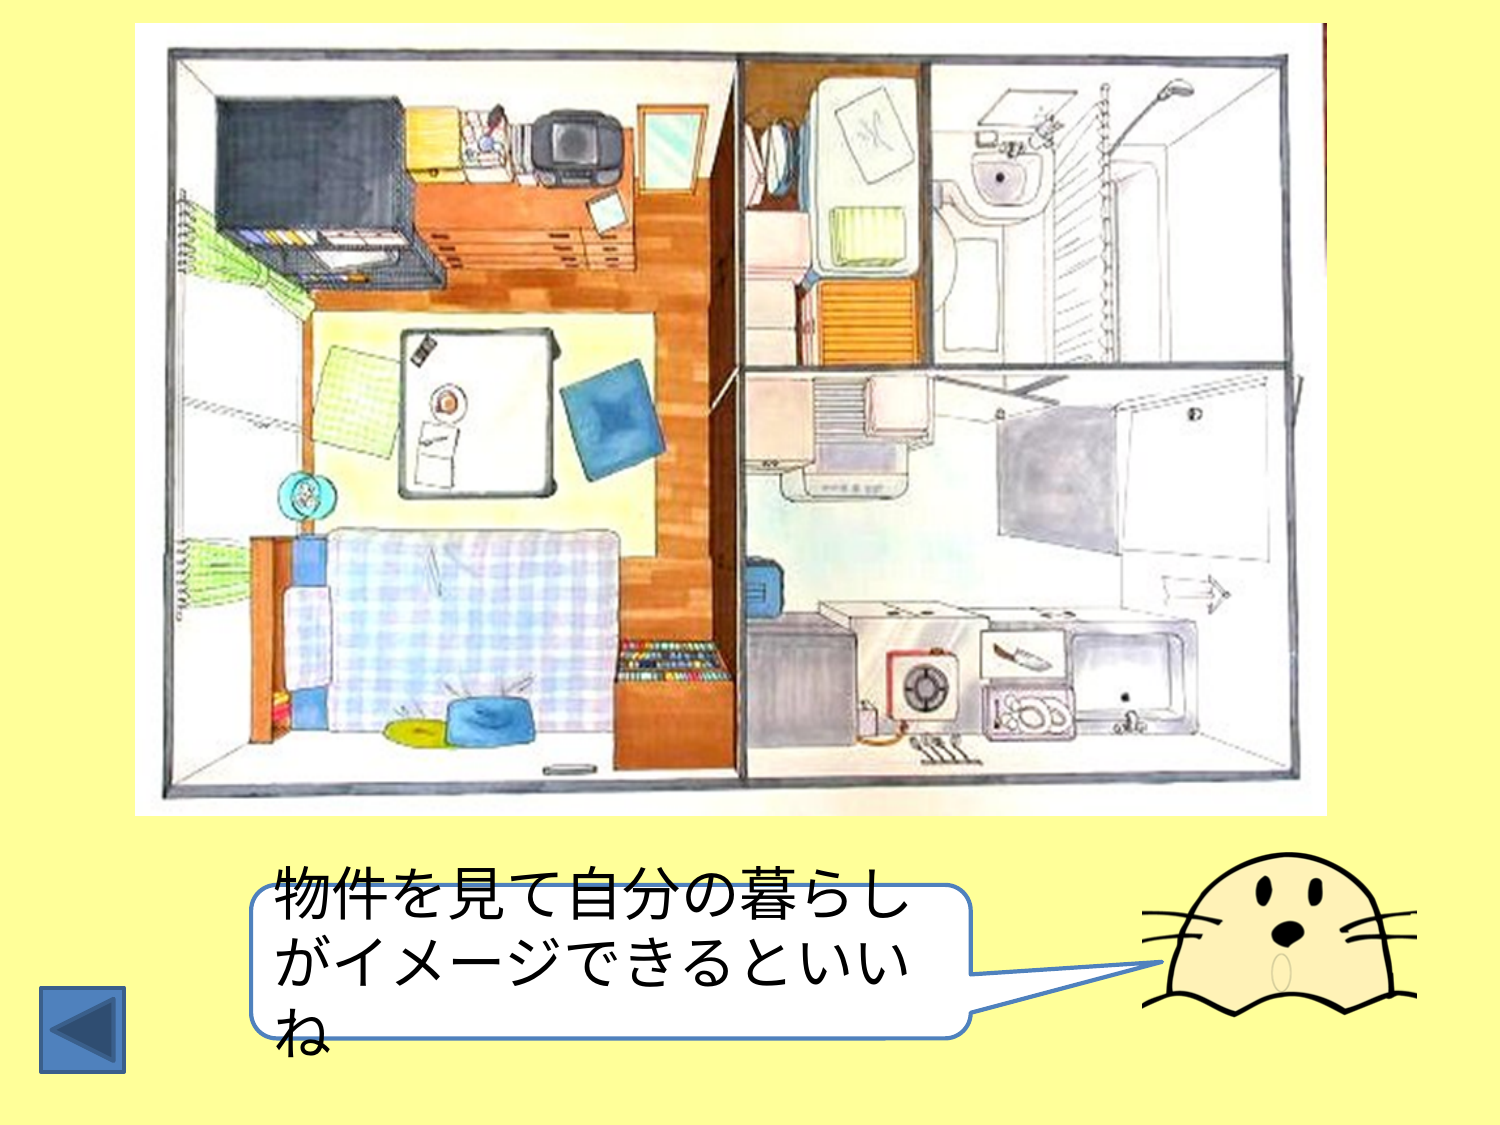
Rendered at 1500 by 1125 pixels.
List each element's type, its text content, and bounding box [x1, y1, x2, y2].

table_cell [458, 869, 494, 882]
table_cell [870, 870, 874, 882]
table_cell [743, 867, 794, 882]
picture [1142, 852, 1417, 1022]
table_cell [289, 1041, 293, 1057]
table_cell [512, 873, 557, 882]
table_cell [299, 867, 328, 882]
text_box [39, 986, 126, 1074]
table_cell [633, 868, 644, 882]
table_cell [278, 867, 296, 882]
table_cell [694, 874, 729, 882]
table_cell [574, 867, 613, 882]
table_cell [301, 1041, 328, 1055]
text_box 物件を見て自分の暮らしがイメージできるといいね [249, 882, 1137, 1041]
picture [135, 23, 1327, 816]
table_cell [816, 870, 838, 877]
table_cell [396, 869, 431, 882]
table_cell [354, 867, 384, 882]
table_cell [340, 867, 349, 882]
table_cell [277, 1041, 284, 1048]
